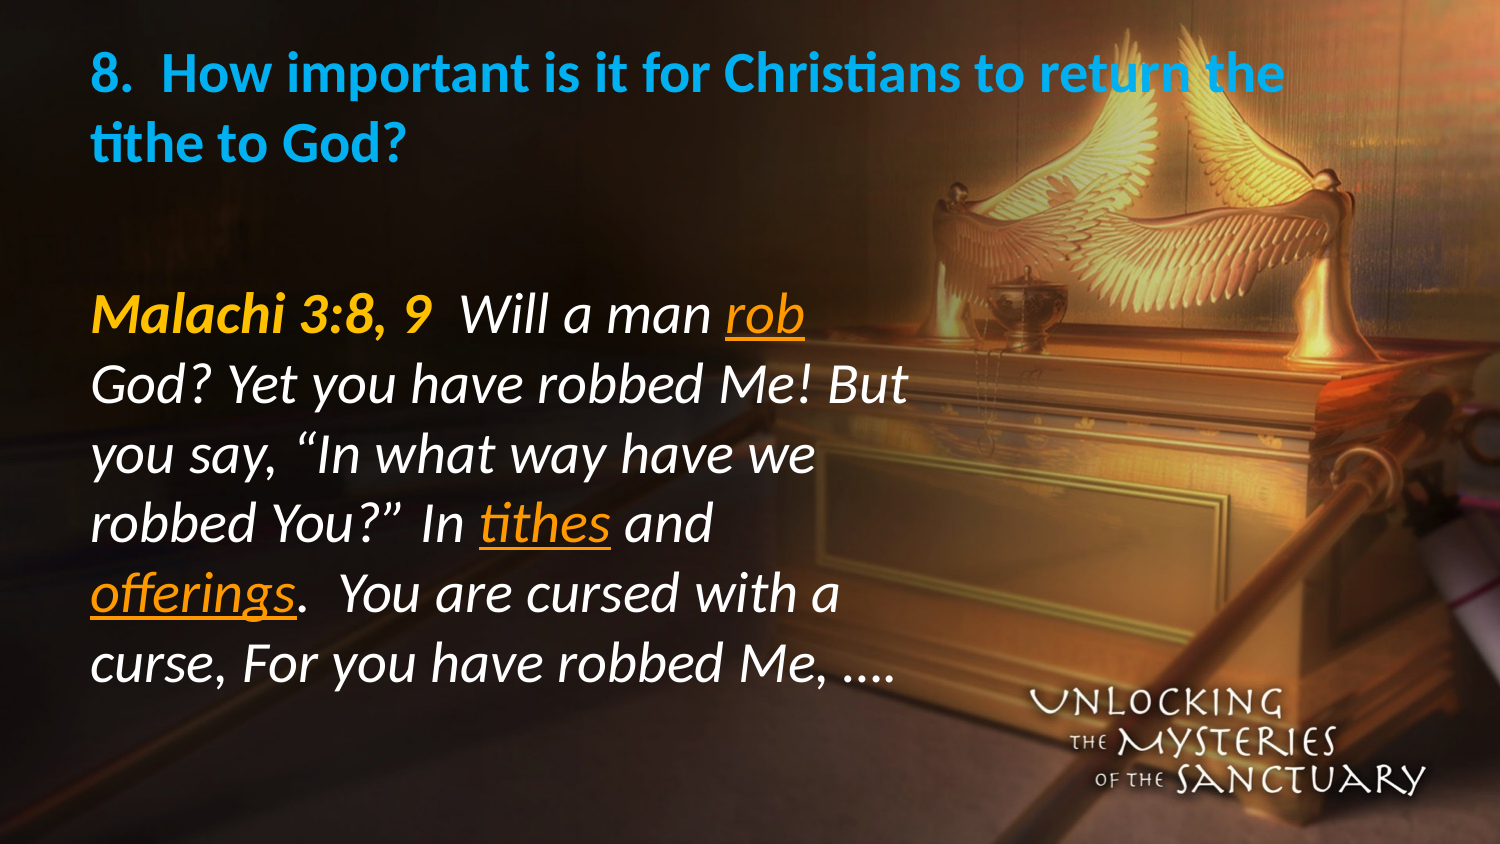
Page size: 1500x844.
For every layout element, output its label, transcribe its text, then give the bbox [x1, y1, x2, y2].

picture [0, 0, 1500, 844]
title 8. How important is it for Christians to return the tithe to God? [75, 33, 1425, 175]
list Malachi 3:8, 9 Will a man rob God? Yet you have robbed Me! But you say, “In what way have we robbed You?” In tithes and offerings. You are cursed with a curse, For you have robbed Me, …. [75, 267, 948, 830]
